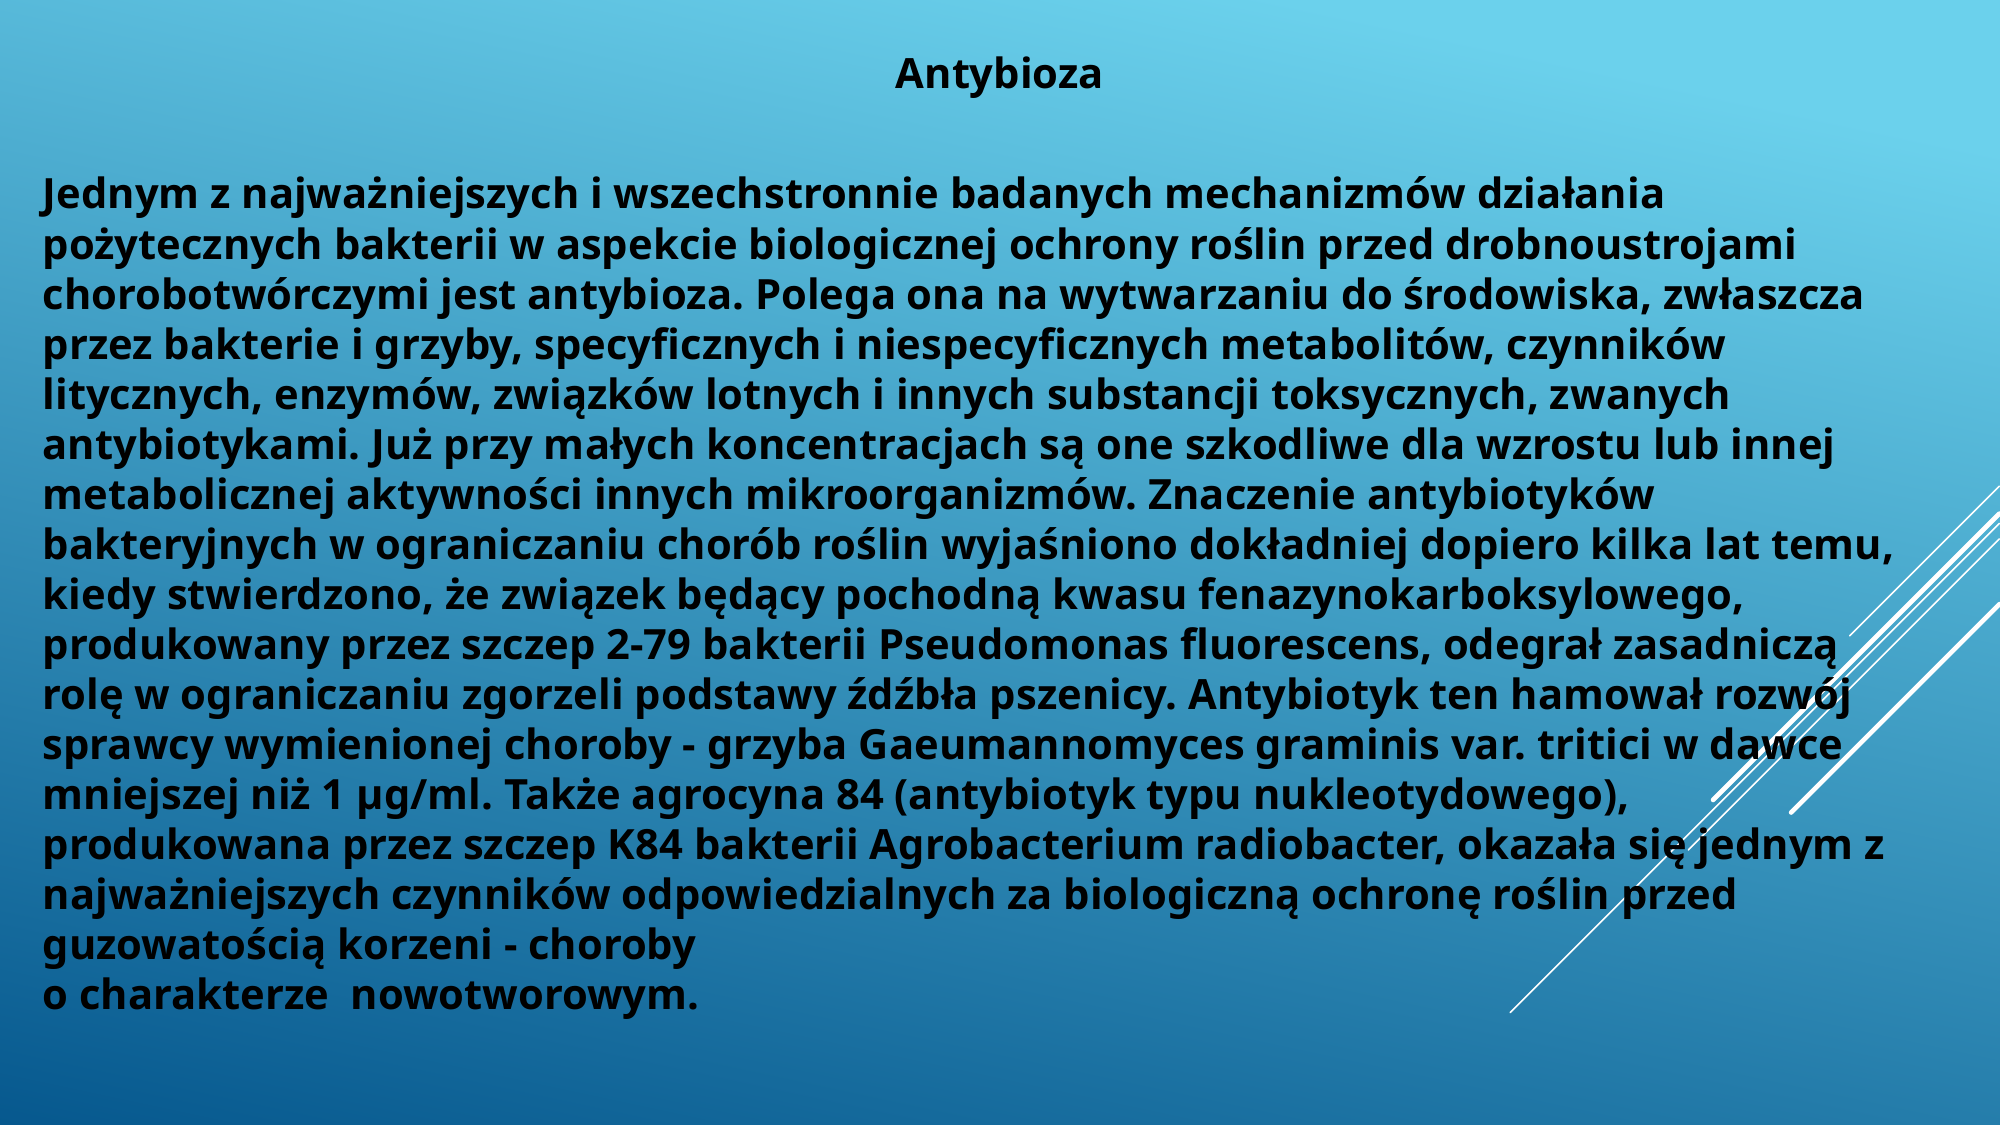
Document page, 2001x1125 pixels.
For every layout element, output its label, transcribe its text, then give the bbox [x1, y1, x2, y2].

text_box Antybioza [881, 39, 1119, 105]
text_box Jednym z najważniejszych i wszechstronnie badanych mechanizmów działania pożytecznych bakterii w aspekcie biologicznej ochrony roślin przed drobnoustrojami chorobotwórczymi jest antybioza. Polega ona na wytwarzaniu do środowiska, zwłaszcza przez bakterie i grzyby, specyficznych i niespecyficznych metabolitów, czynników litycznych, enzymów, związków lotnych i innych substancji toksycznych, zwanych antybiotykami. Już przy małych koncentracjach są one szkodliwe dla wzrostu lub innej metabolicznej aktywności innych mikroorganizmów. Znaczenie antybiotyków bakteryjnych w ograniczaniu chorób roślin wyjaśniono dokładniej dopiero kilka lat temu, kiedy stwierdzono, że związek będący pochodną kwasu fenazynokarboksylowego, produkowany przez szczep 2-79 bakterii Pseudomonas fluorescens, odegrał zasadniczą rolę w ograniczaniu zgorzeli podstawy źdźbła pszenicy. Antybiotyk ten hamował rozwój sprawcy wymienionej choroby - grzyba Gaeumannomyces graminis var. tritici w dawce mniejszej niż 1 μg/ml. Także agrocyna 84 (antybiotyk typu nukleotydowego), produkowana przez szczep K84 bakterii Agrobacterium radiobacter, okazała się jednym z najważniejszych czynników odpowiedzialnych za biologiczną ochronę roślin przed guzowatością korzeni - choroby o charakterze nowotworowym. [27, 159, 1940, 1026]
